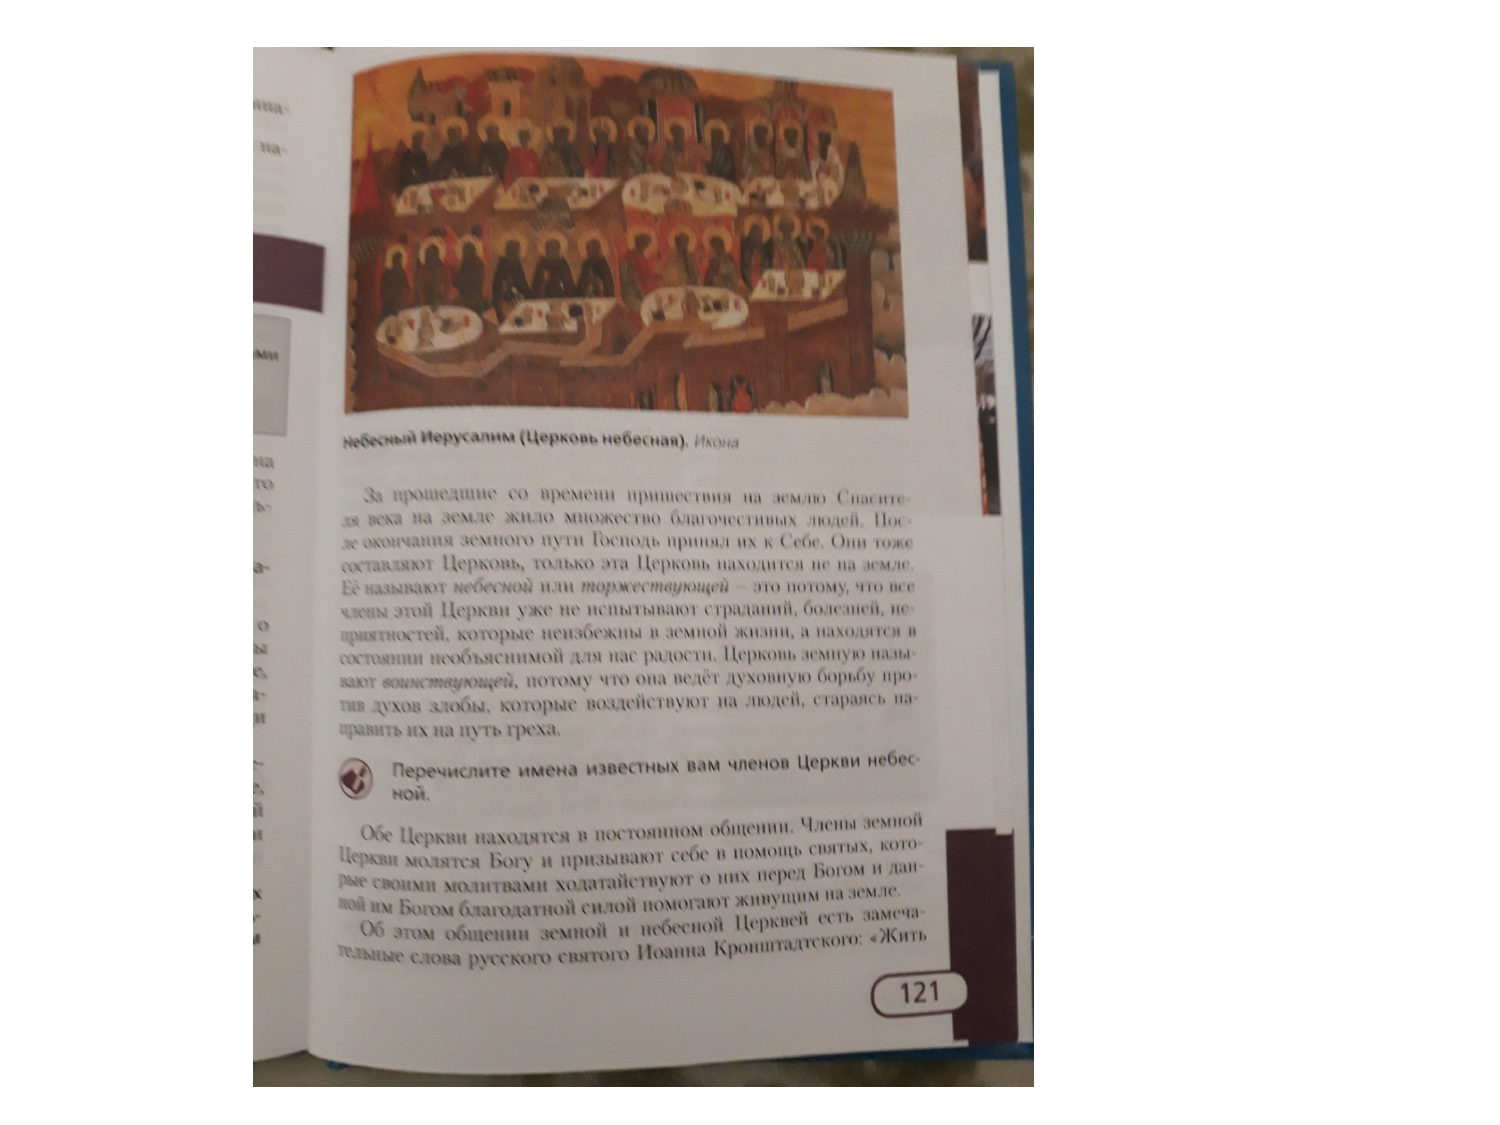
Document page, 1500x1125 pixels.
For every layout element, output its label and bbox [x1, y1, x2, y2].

picture [253, 46, 1034, 1087]
